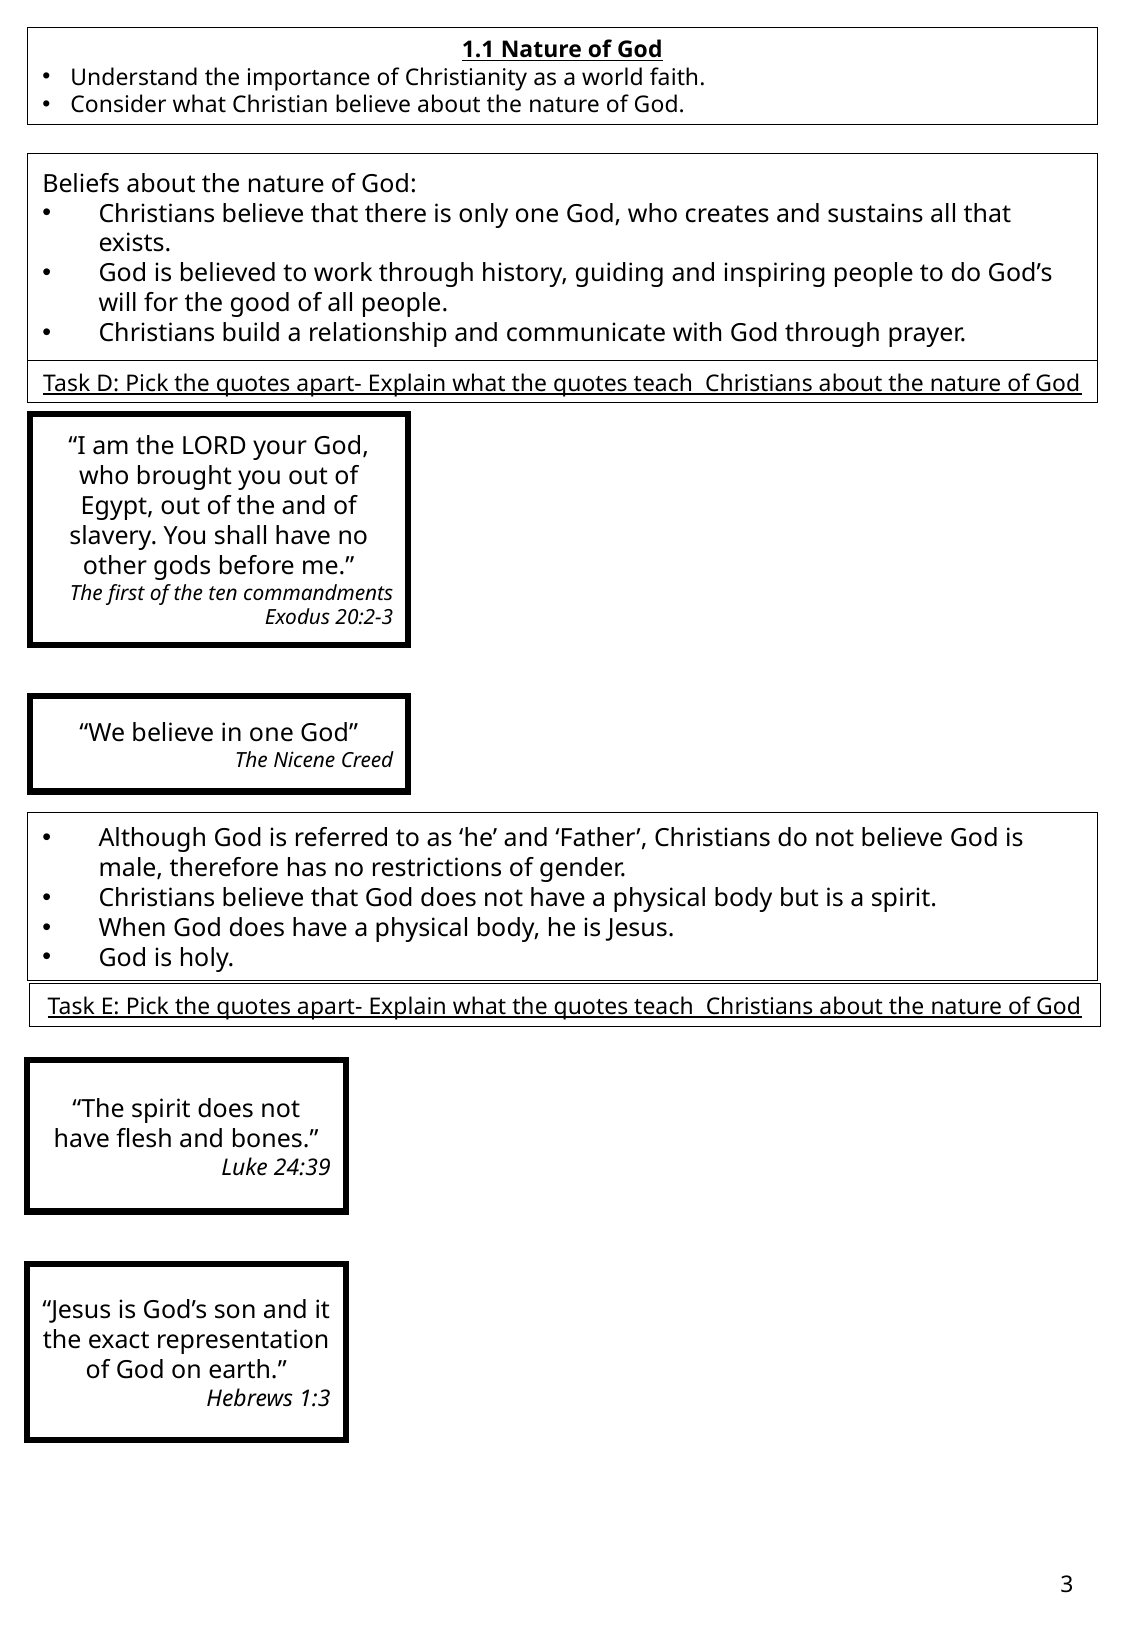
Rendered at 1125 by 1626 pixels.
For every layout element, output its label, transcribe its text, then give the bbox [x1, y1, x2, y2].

text_box “We believe in one God” The Nicene Creed [29, 695, 408, 792]
text_box Task E: Pick the quotes apart- Explain what the quotes teach Christians about the nature of God [29, 983, 1101, 1027]
text_box Task D: Pick the quotes apart- Explain what the quotes teach Christians about the nature of God [27, 360, 1098, 403]
text_box “I am the LORD your God, who brought you out of Egypt, out of the and of slavery. You shall have no other gods before me.” The first of the ten commandments Exodus 20:2-3 [29, 414, 408, 645]
text_box 3 [1036, 1548, 1098, 1605]
text_box 1.1 Nature of God Understand the importance of Christianity as a world faith. Consider what Christian believe about the nature of God. [27, 27, 1098, 125]
text_box “The spirit does not have flesh and bones.” Luke 24:39 [27, 1060, 346, 1212]
text_box Although God is referred to as ‘he’ and ‘Father’, Christians do not believe God is male, therefore has no restrictions of gender. Christians believe that God does not have a physical body but is a spirit. When God does have a physical body, he is Jesus. God is holy. [27, 812, 1098, 981]
text_box “Jesus is God’s son and it the exact representation of God on earth.” Hebrews 1:3 [27, 1264, 346, 1441]
text_box Beliefs about the nature of God: Christians believe that there is only one God, who creates and sustains all that exists. God is believed to work through history, guiding and inspiring people to do God’s will for the good of all people. Christians build a relationship and communicate with God through prayer. [27, 153, 1098, 360]
